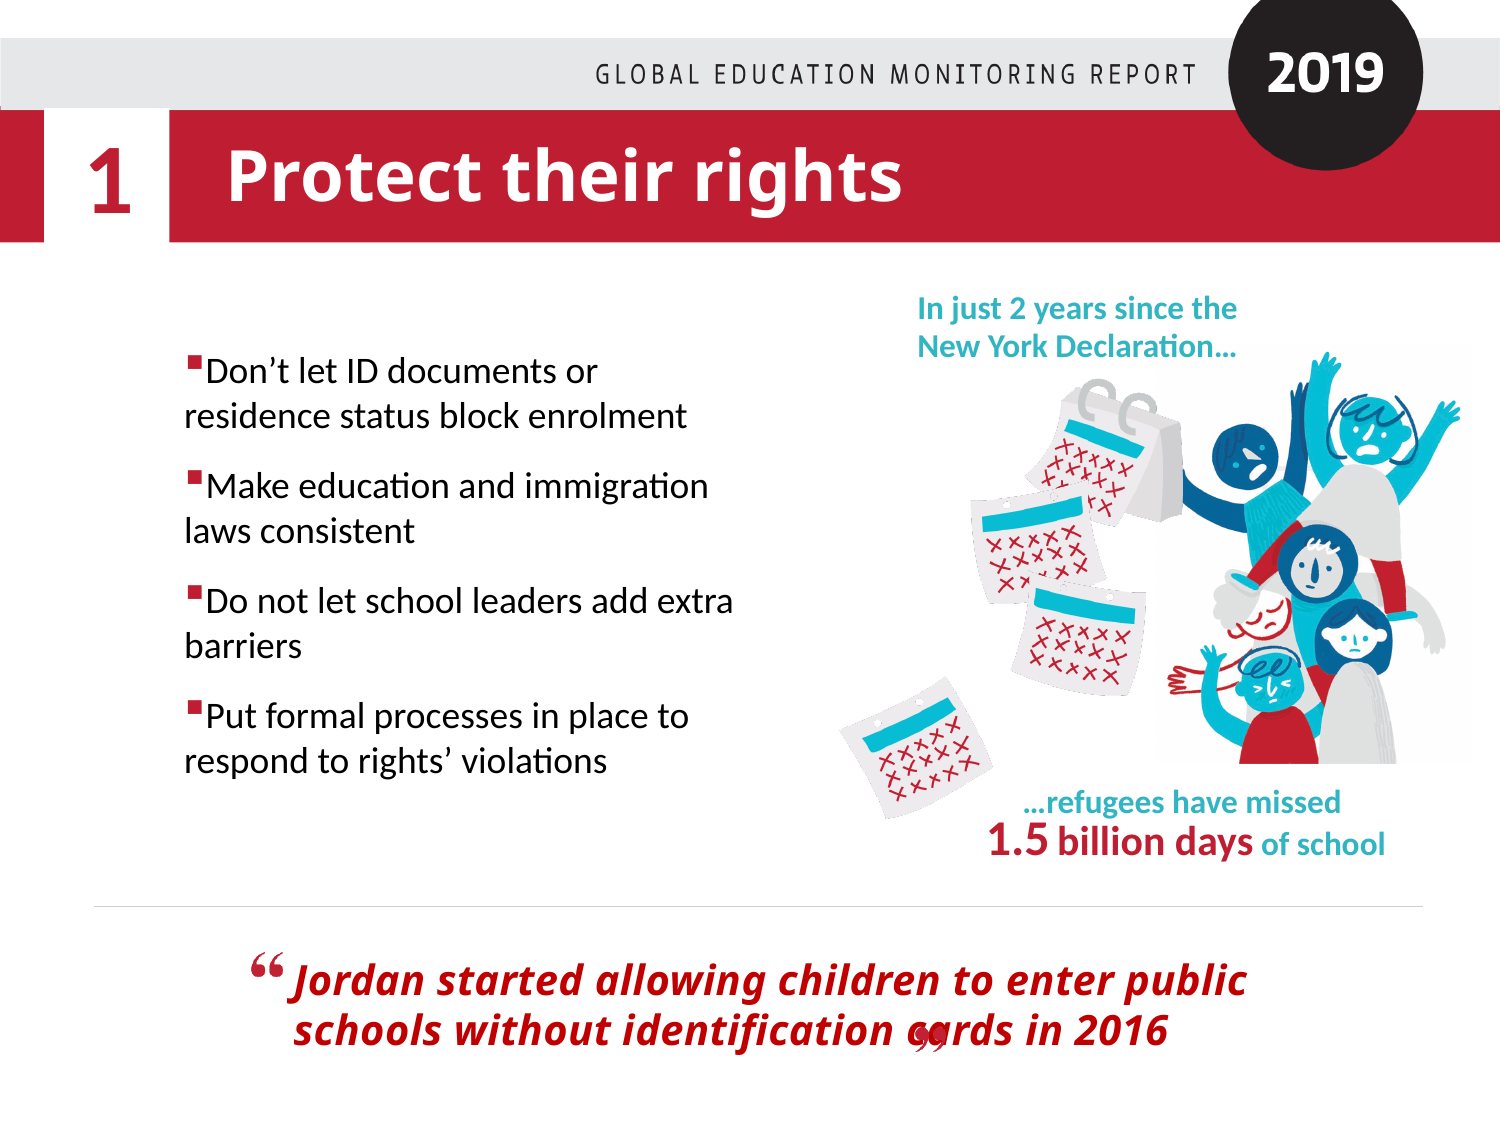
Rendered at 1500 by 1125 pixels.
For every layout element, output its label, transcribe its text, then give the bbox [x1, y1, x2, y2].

text_box …refugees have missed 1.5 billion days of school [964, 782, 1408, 892]
text_box In just 2 years since the New York Declaration… [884, 281, 1272, 385]
title Protect their rights [210, 133, 1058, 253]
picture [0, 0, 1500, 186]
list Don’t let ID documents or residence status block enrolment Make education and immigration laws consistent Do not let school leaders add extra barriers Put formal processes in place to respond to rights’ violations [169, 338, 763, 819]
picture [839, 676, 993, 819]
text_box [251, 946, 1326, 1063]
picture [970, 343, 1473, 764]
text_box 1 [48, 106, 170, 241]
